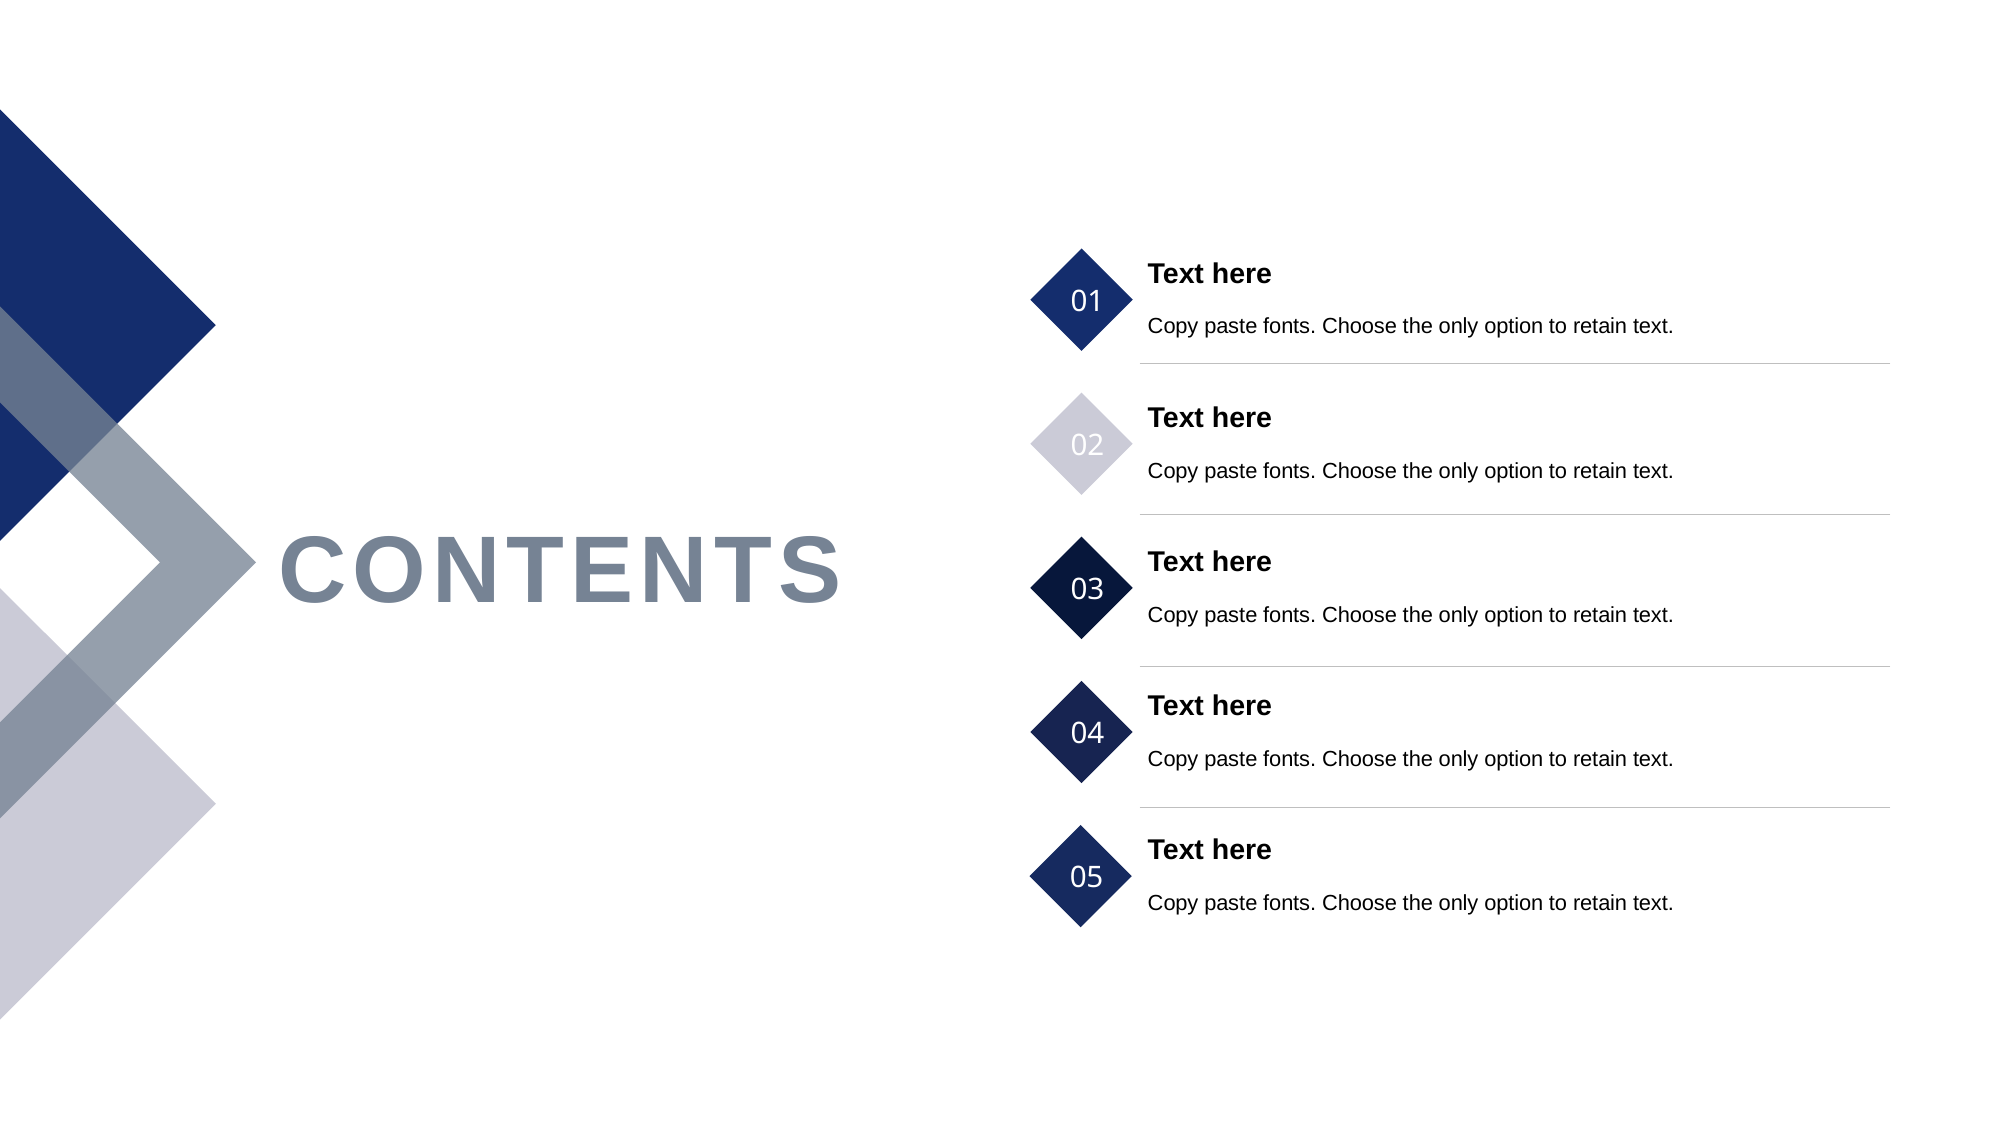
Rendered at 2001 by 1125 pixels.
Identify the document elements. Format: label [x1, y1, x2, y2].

text_box [0, 172, 1890, 957]
